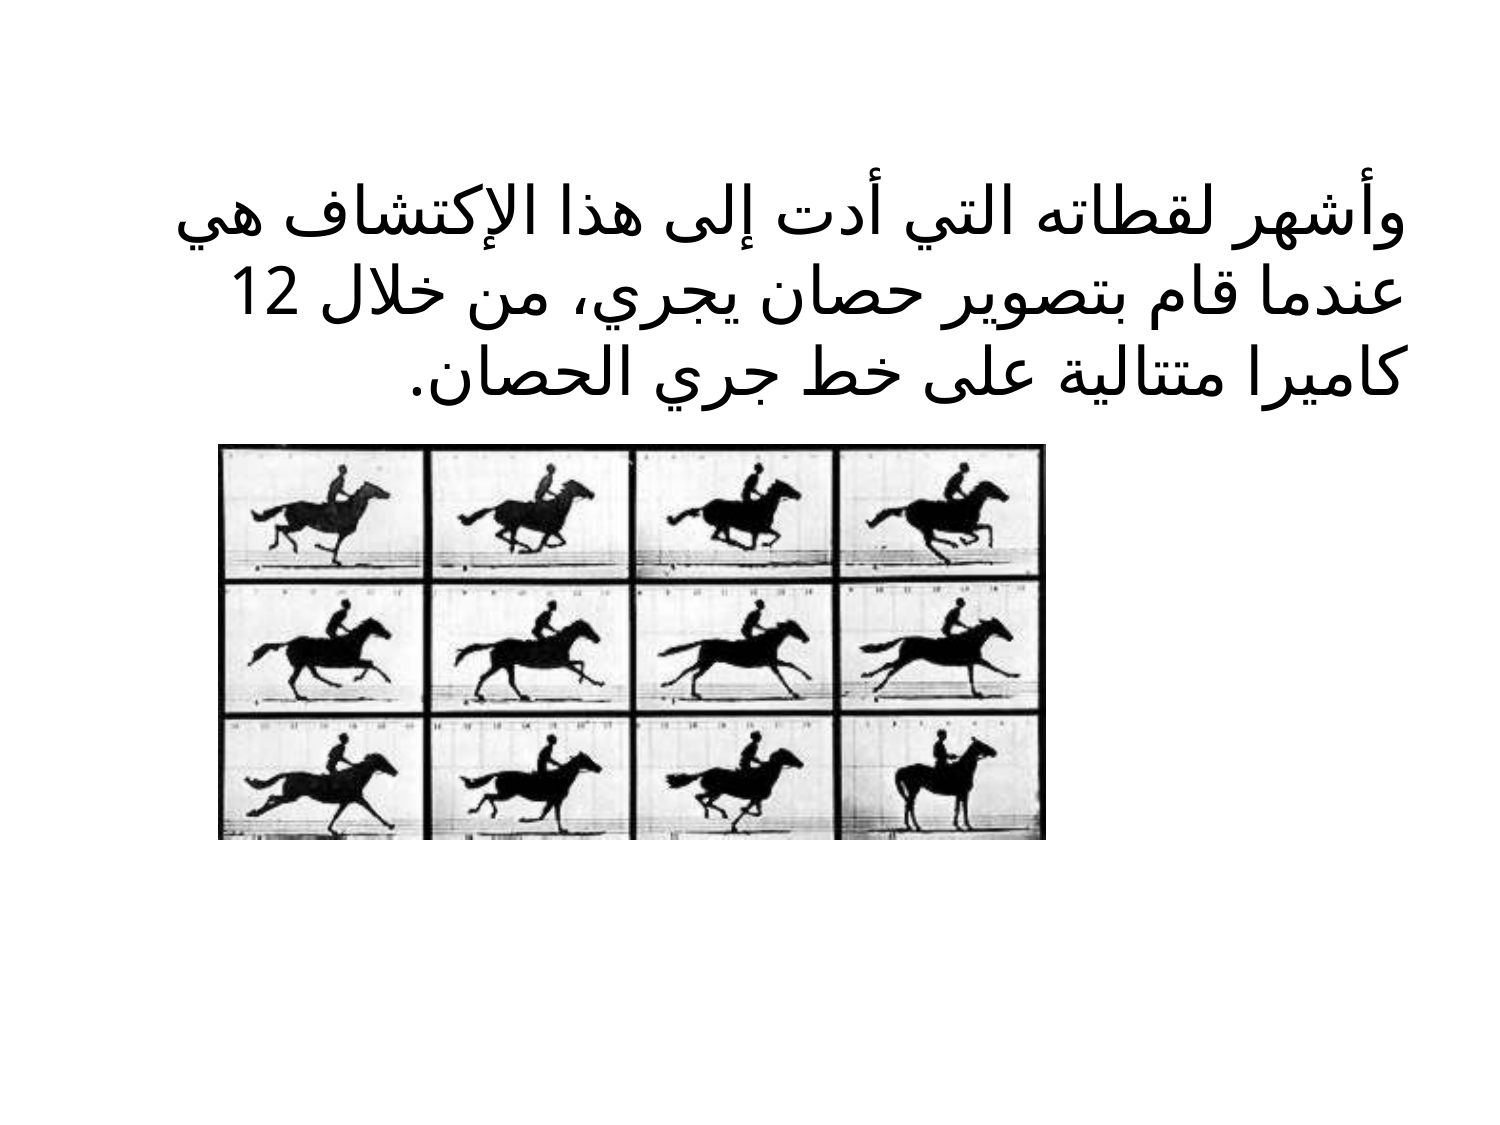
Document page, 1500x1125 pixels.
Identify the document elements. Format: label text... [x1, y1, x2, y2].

picture [218, 444, 1046, 840]
list وأشهر لقطاته التي أدت إلى هذا الإكتشاف هي عندما قام بتصوير حصان يجري، من خلال 12 كاميرا متتالية على خط جري الحصان. [123, 160, 1425, 1005]
